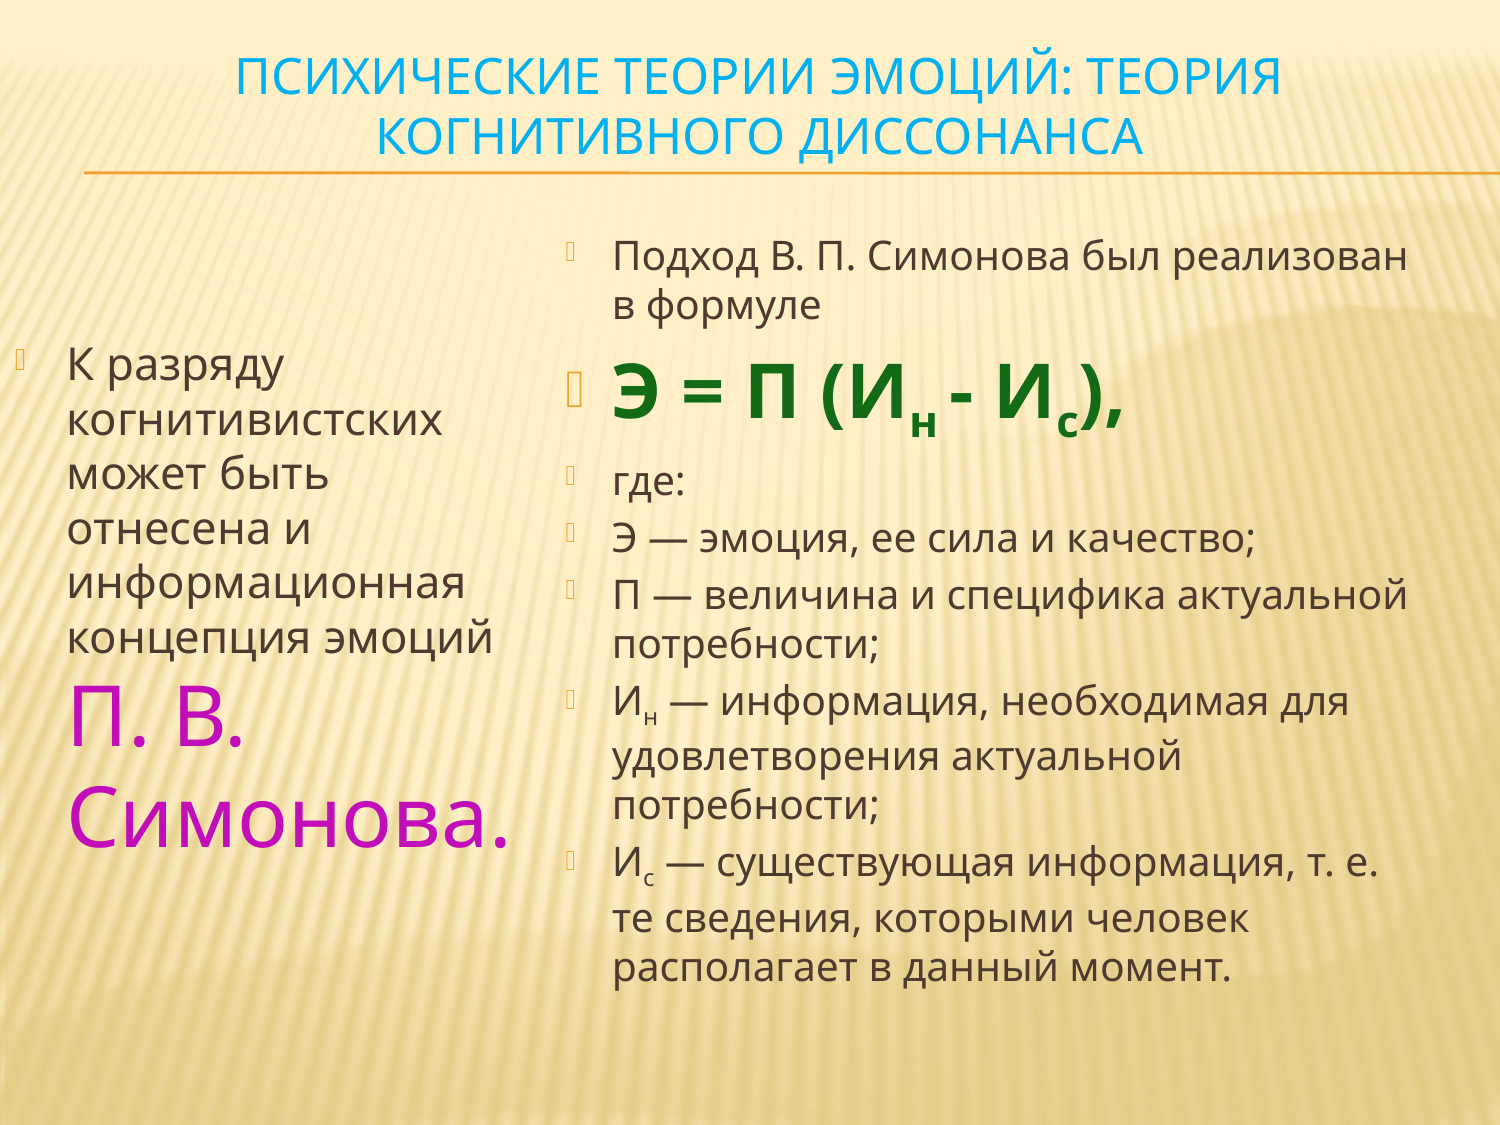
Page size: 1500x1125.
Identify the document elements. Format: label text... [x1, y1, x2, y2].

list К разряду когнитивистских может быть отнесена и информационная концепция эмоций П. В. Симонова. [0, 328, 528, 904]
title Психические теории эмоций: Теория когнитивного диссонанса [46, 35, 1472, 174]
list Подход В. П. Симонова был реализован в формуле Э = П (Ин - Ис), где: Э — эмоция, ее сила и качество; П — величина и специфика актуальной потребности; Ин — информация, необходимая для удовлетворения актуальной потребности; Ис — существующая информация, т. е. те сведения, которыми человек располагает в данный момент. [550, 222, 1428, 998]
